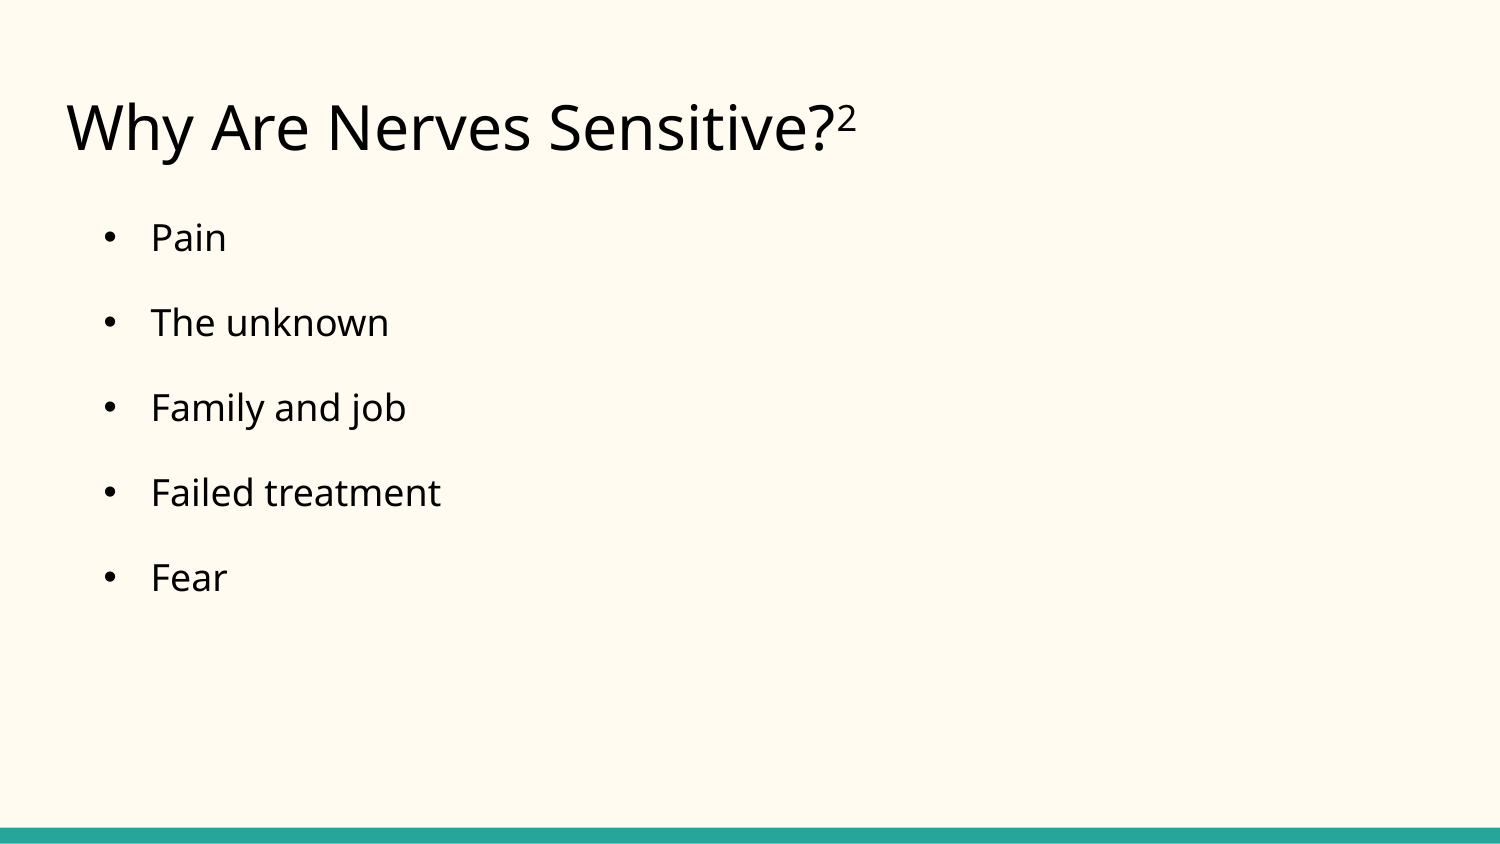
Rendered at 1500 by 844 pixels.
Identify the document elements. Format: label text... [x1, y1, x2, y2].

title Why Are Nerves Sensitive?2 [51, 72, 1449, 174]
list Pain The unknown Family and job Failed treatment Fear [51, 192, 1449, 750]
